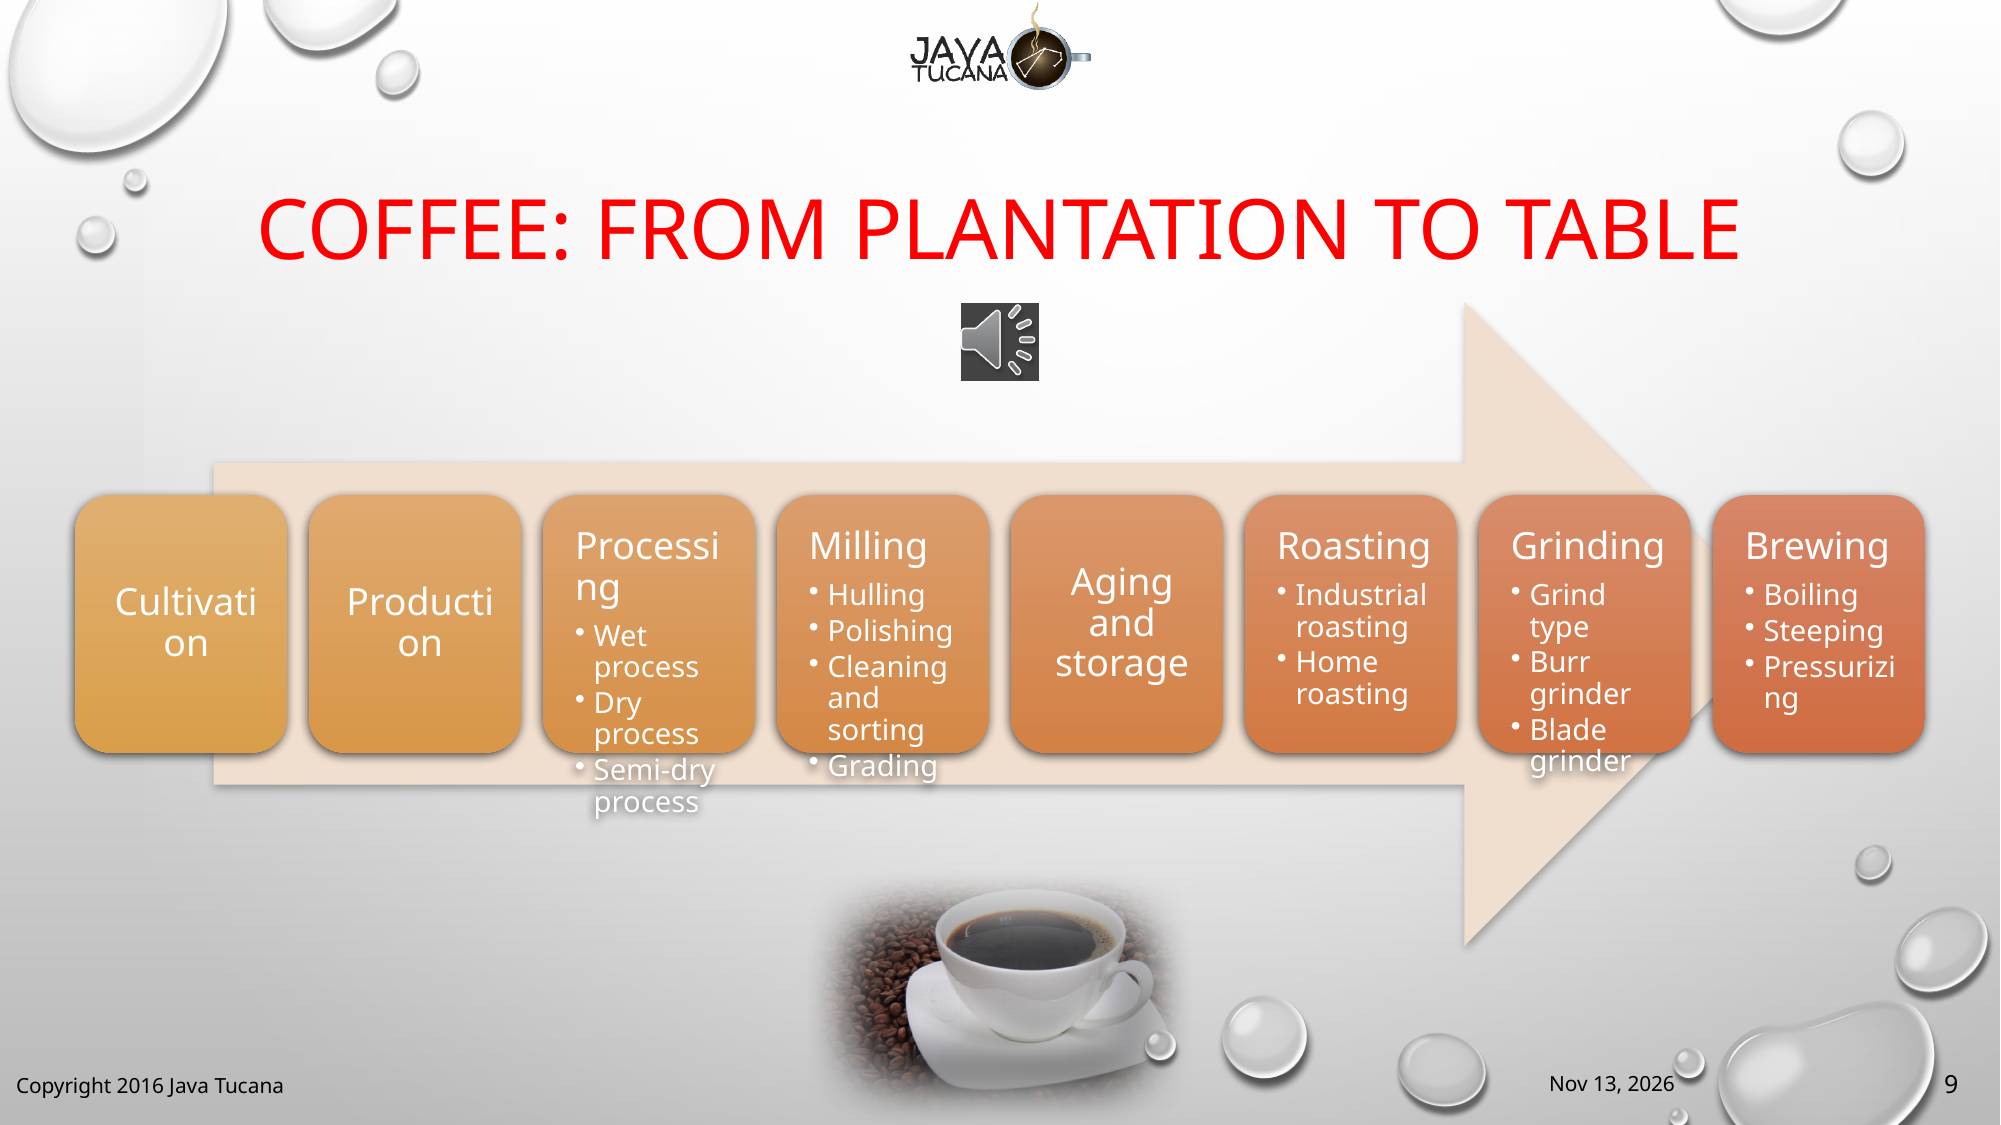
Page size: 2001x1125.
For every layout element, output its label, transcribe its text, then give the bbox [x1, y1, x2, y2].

title Coffee: From plantation to table [149, 101, 1851, 301]
picture [0, 0, 2001, 1125]
footer Copyright 2016 Java Tucana [1, 1055, 1096, 1116]
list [74, 301, 1926, 946]
slide_number 5-May-16 [1239, 1055, 1690, 1116]
slide_number 9 [1848, 1055, 1974, 1116]
